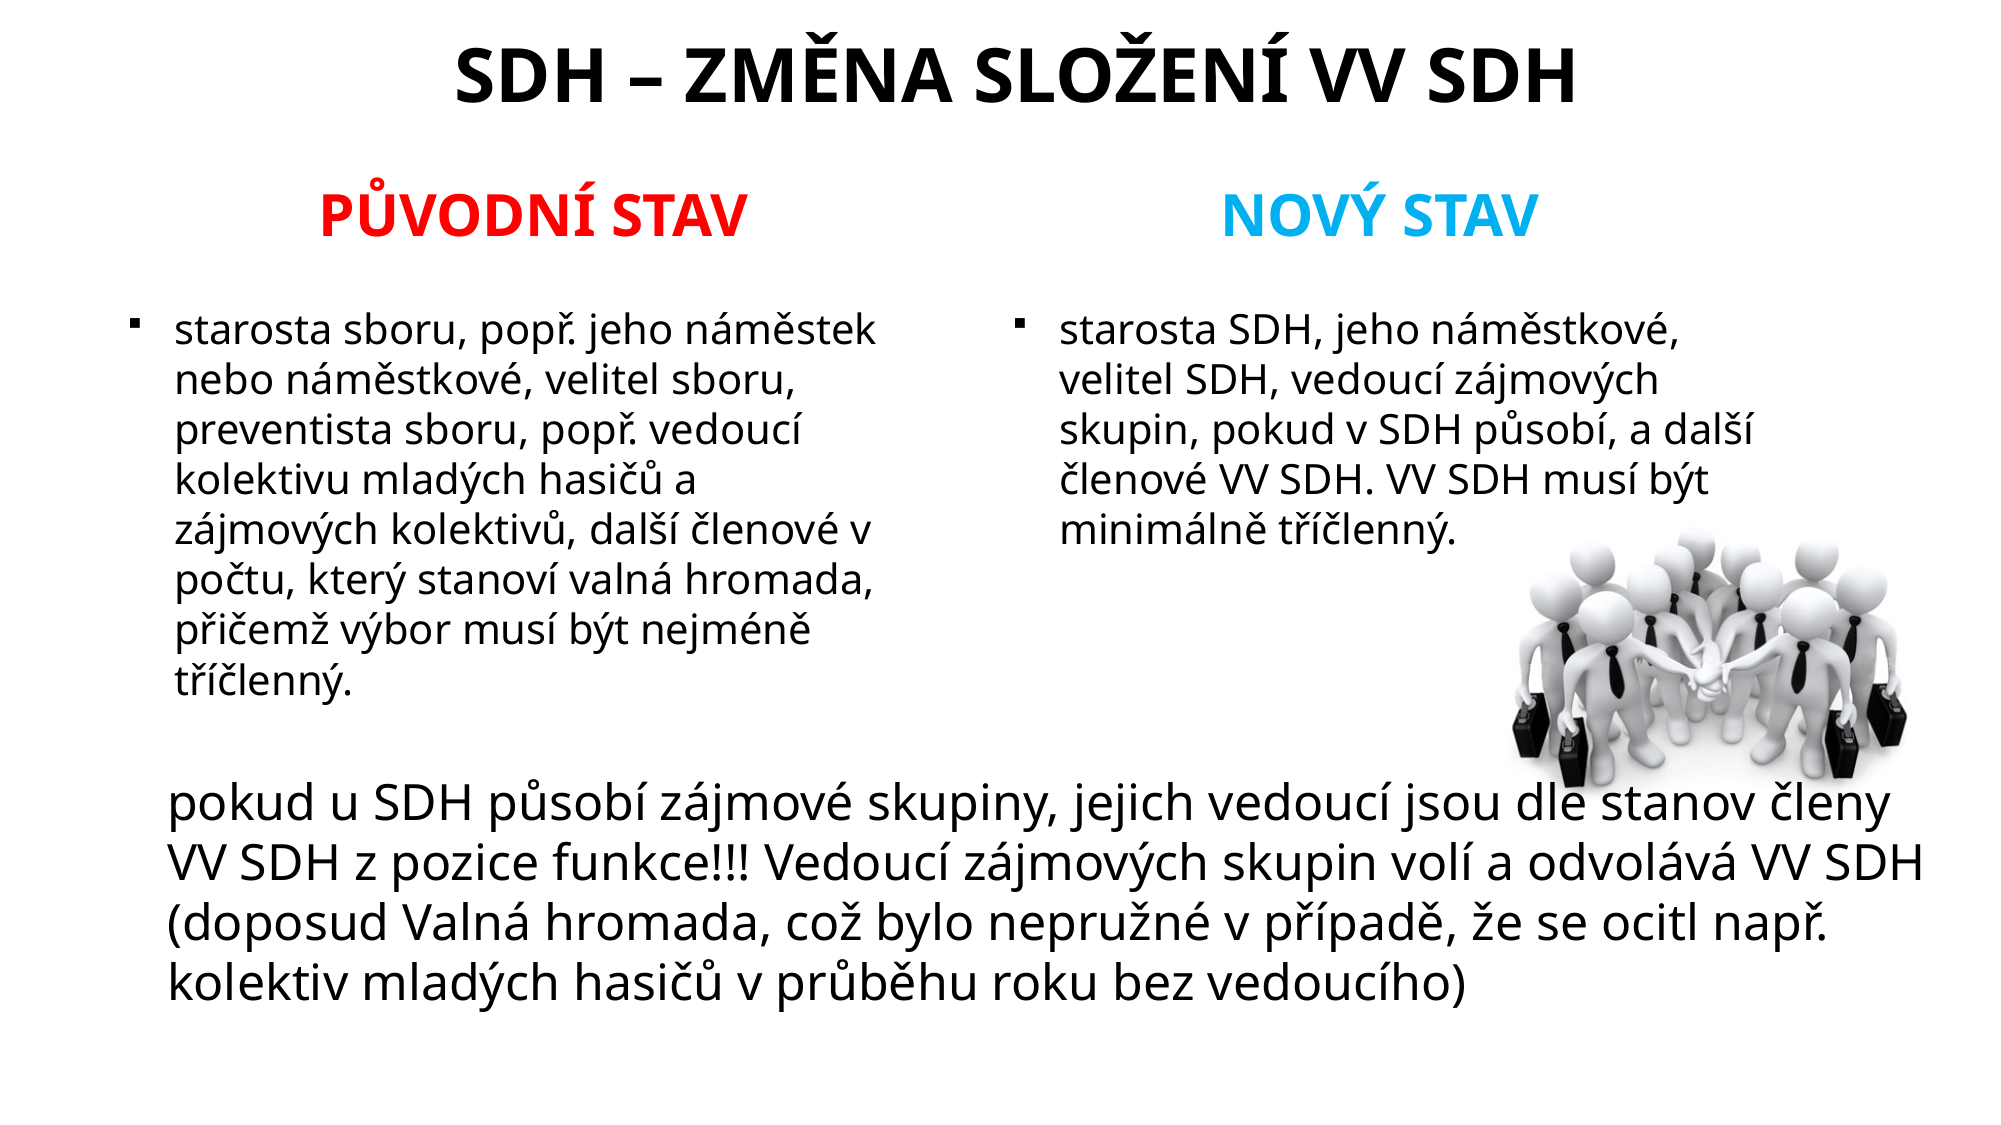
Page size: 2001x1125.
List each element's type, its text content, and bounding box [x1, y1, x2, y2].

title Sdh – změna složení VV SDH [159, 5, 1877, 141]
list starosta SDH, jeho náměstkové, velitel SDH, vedoucí zájmových skupin, pokud v SDH působí, a další členové VV SDH. VV SDH musí být minimálně tříčlenný. [997, 295, 1806, 694]
list PŮVODNÍ STAV [152, 160, 915, 256]
picture [1463, 523, 1957, 808]
list starosta sboru, popř. jeho náměstek nebo náměstkové, velitel sboru, preventista sboru, popř. vedoucí kolektivu mladých hasičů a zájmových kolektivů, další členové v počtu, který stanoví valná hromada, přičemž výbor musí být nejméně tříčlenný. [112, 295, 923, 1002]
text_box pokud u SDH působí zájmové skupiny, jejich vedoucí jsou dle stanov členy VV SDH z pozice funkce!!! Vedoucí zájmových skupin volí a odvolává VV SDH (doposud Valná hromada, což bylo nepružné v případě, že se ocitl např. kolektiv mladých hasičů v průběhu roku bez vedoucího) [152, 762, 1950, 1018]
list NOVÝ STAV [997, 160, 1763, 256]
